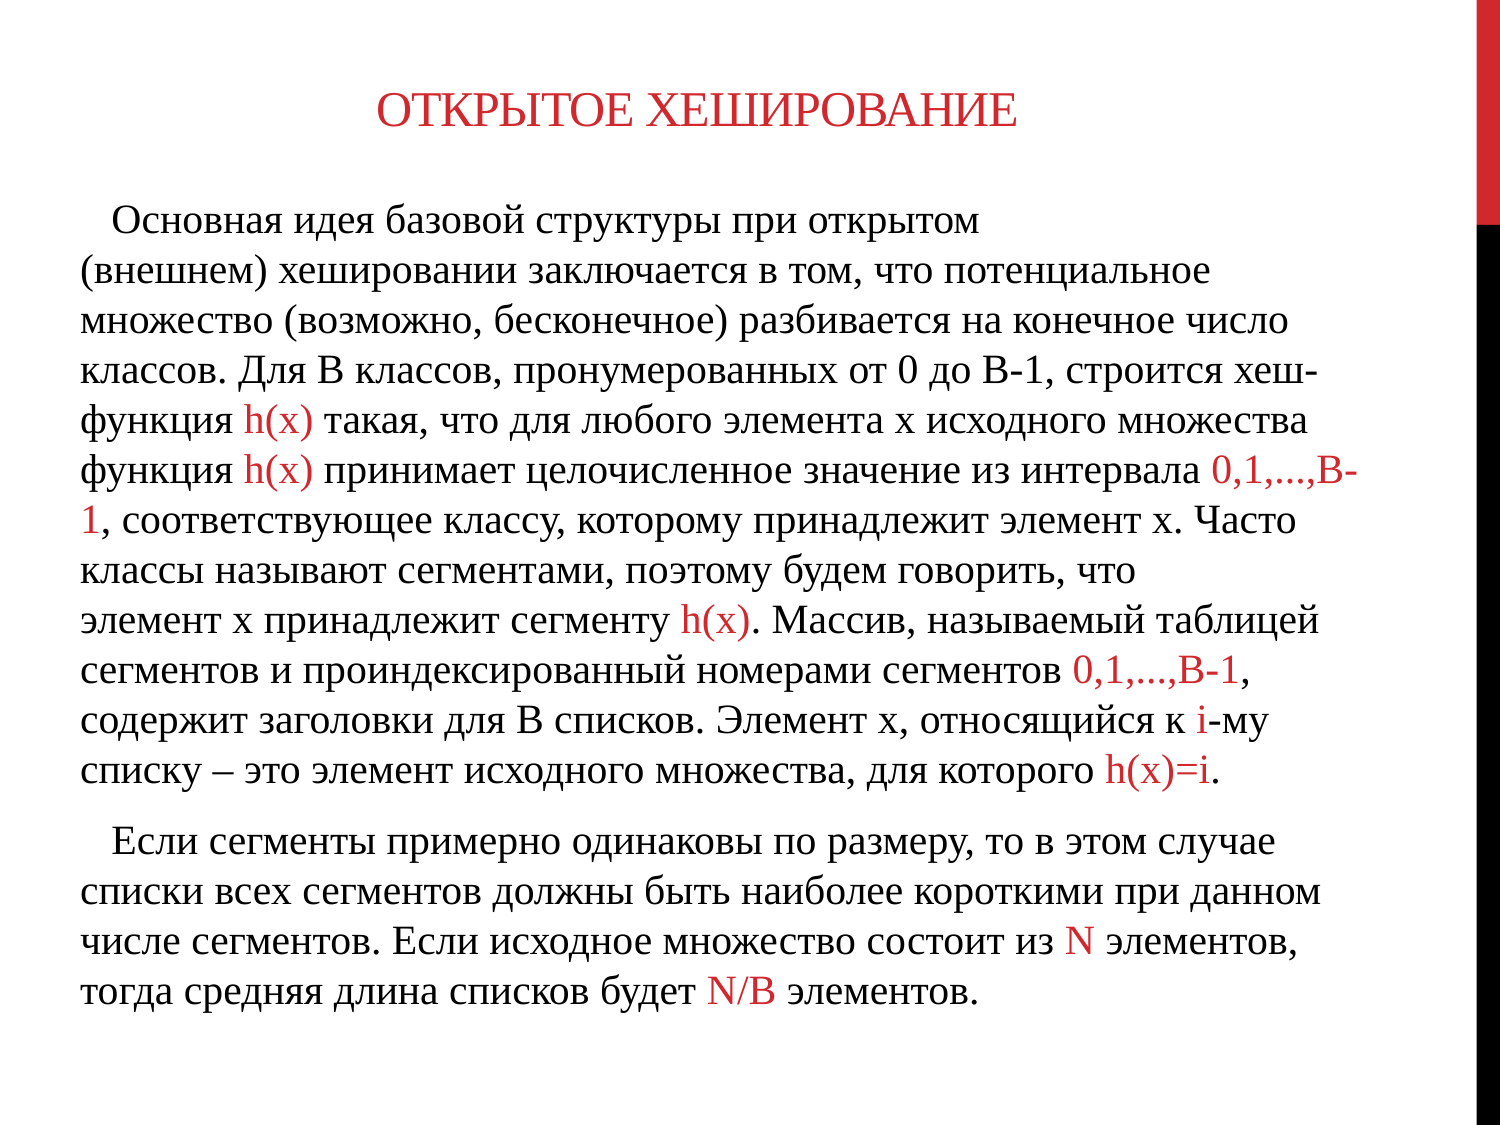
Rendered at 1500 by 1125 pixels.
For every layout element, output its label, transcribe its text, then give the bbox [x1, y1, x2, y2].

title Открытое хеширование [348, 66, 1047, 144]
list Основная идея базовой структуры при открытом (внешнем) хешировании заключается в том, что потенциальное множество (возможно, бесконечное) разбивается на конечное число классов. Для В классов, пронумерованных от 0 до В-1, строится хеш-функция h(x) такая, что для любого элемента х исходного множества функция h(x) принимает целочисленное значение из интервала 0,1,...,В-1, соответствующее классу, которому принадлежит элемент х. Часто классы называют сегментами, поэтому будем говорить, что элемент х принадлежит сегменту h(x). Массив, называемый таблицей сегментов и проиндексированный номерами сегментов 0,1,...,В-1, содержит заголовки для B списков. Элемент х, относящийся к i-му списку – это элемент исходного множества, для которого h(x)=i. Если сегменты примерно одинаковы по размеру, то в этом случае списки всех сегментов должны быть наиболее короткими при данном числе сегментов. Если исходное множество состоит из N элементов, тогда средняя длина списков будет N/B элементов. [64, 184, 1390, 1024]
